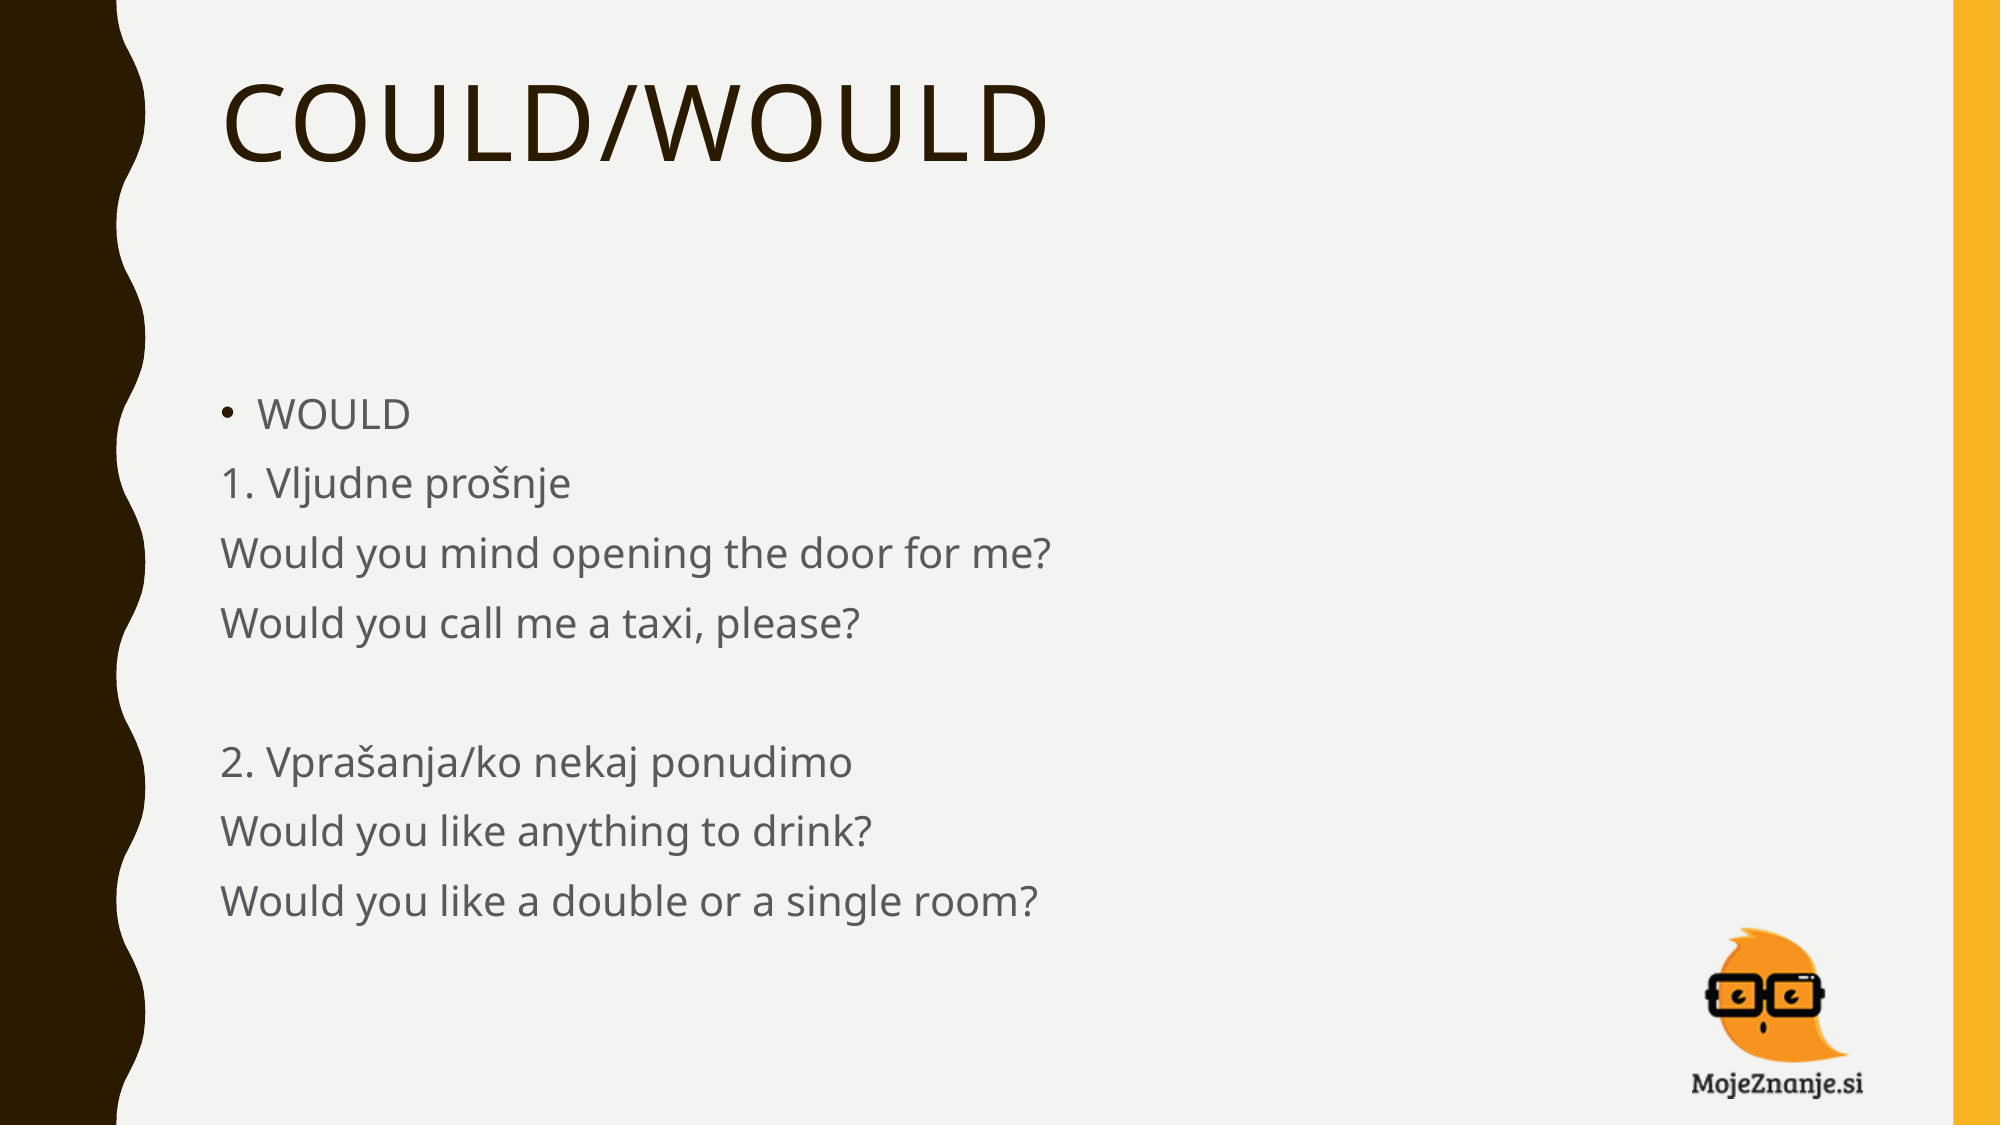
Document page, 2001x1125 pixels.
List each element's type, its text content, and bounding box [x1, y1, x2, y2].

picture [1692, 965, 1863, 1099]
title COULD/WOULD [205, 62, 1875, 308]
list WOULD 1. Vljudne prošnje Would you mind opening the door for me? Would you call me a taxi, please? 2. Vprašanja/ko nekaj ponudimo Would you like anything to drink? Would you like a double or a single room? [205, 375, 1875, 965]
